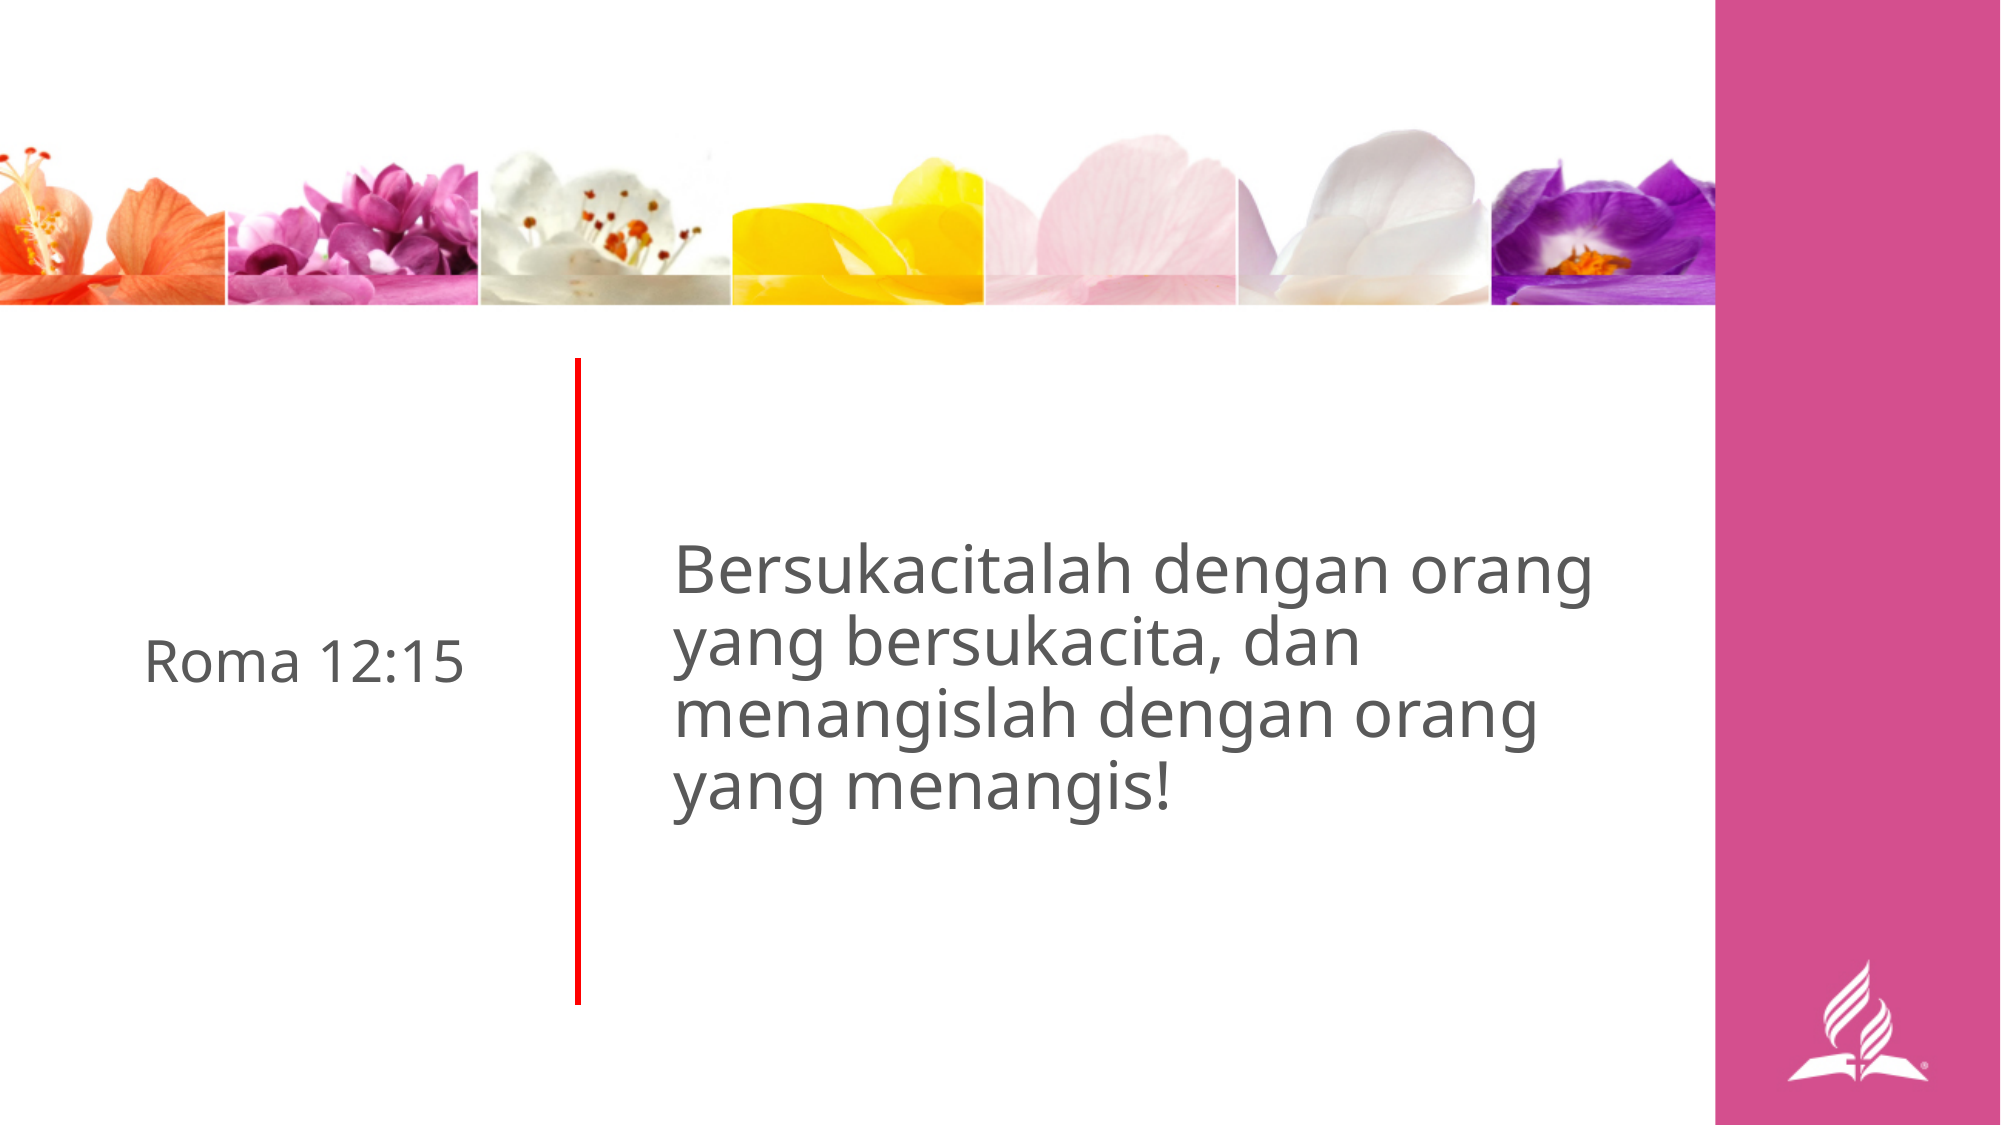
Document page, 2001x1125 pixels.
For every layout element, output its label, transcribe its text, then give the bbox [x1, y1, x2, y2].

picture [0, 0, 2001, 1125]
text_box Roma 12:15 [53, 584, 556, 742]
list Bersukacitalah dengan orang yang bersukacita, dan menangislah dengan orang yang menangis! [658, 354, 1677, 1006]
